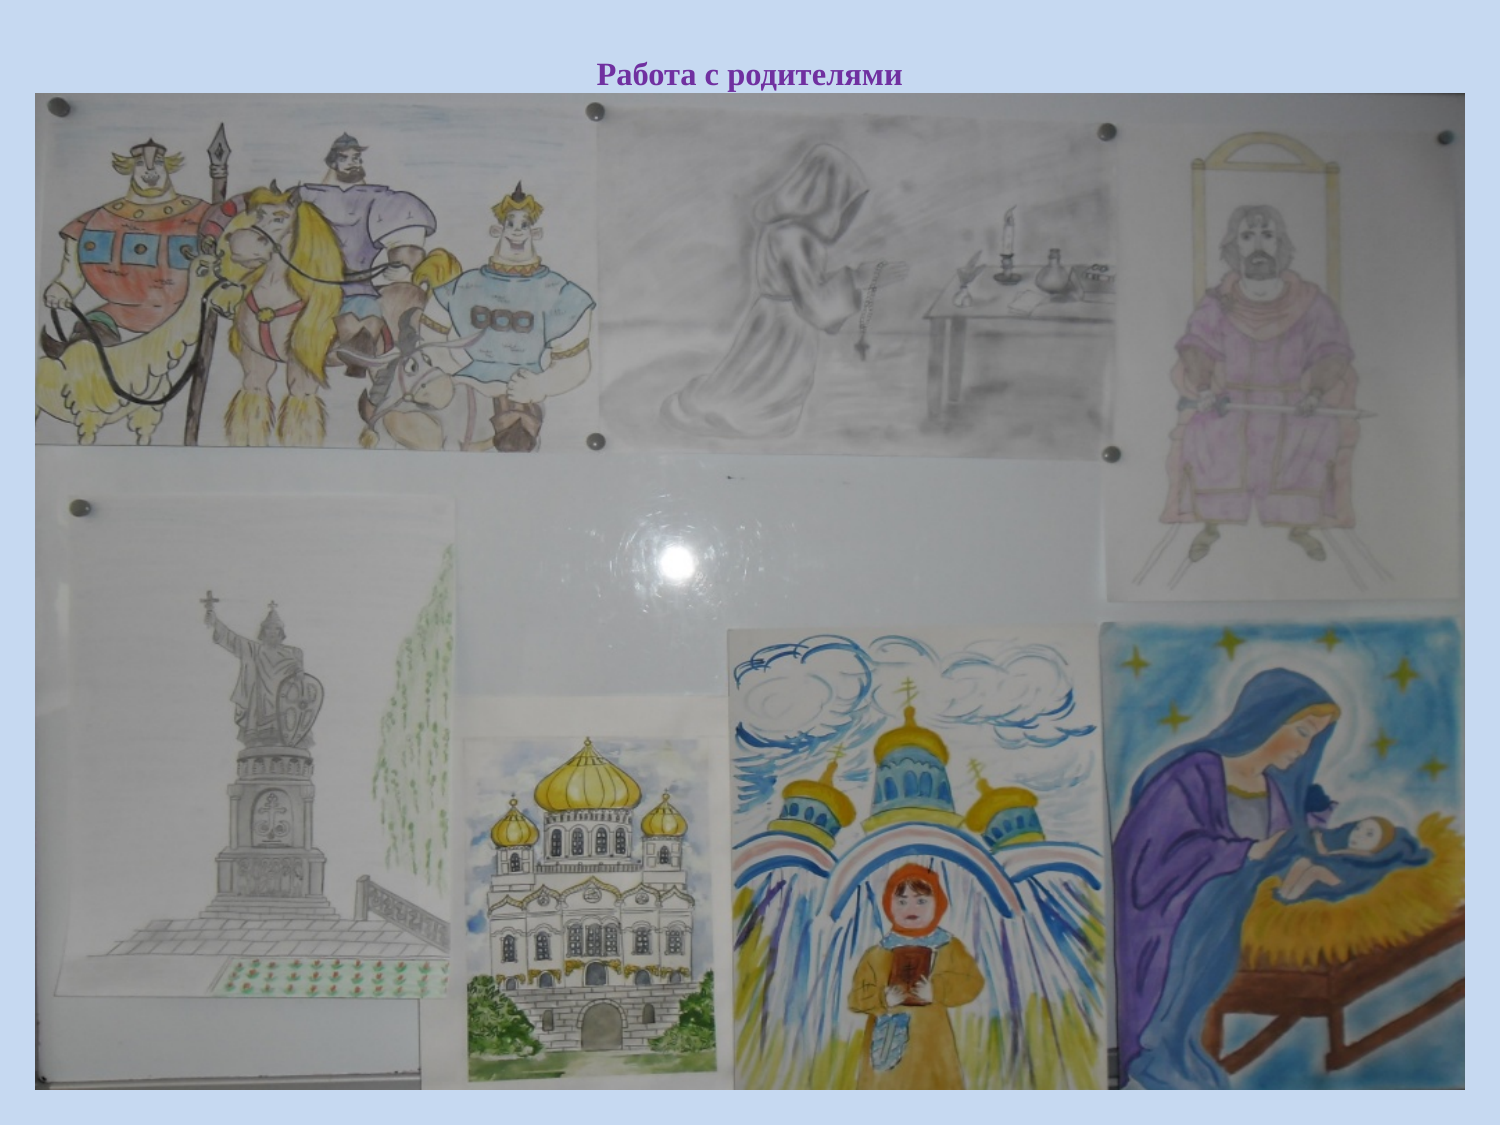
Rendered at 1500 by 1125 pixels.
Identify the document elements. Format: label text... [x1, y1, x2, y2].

picture [34, 93, 1466, 1091]
title Работа с родителями [75, 45, 1425, 92]
